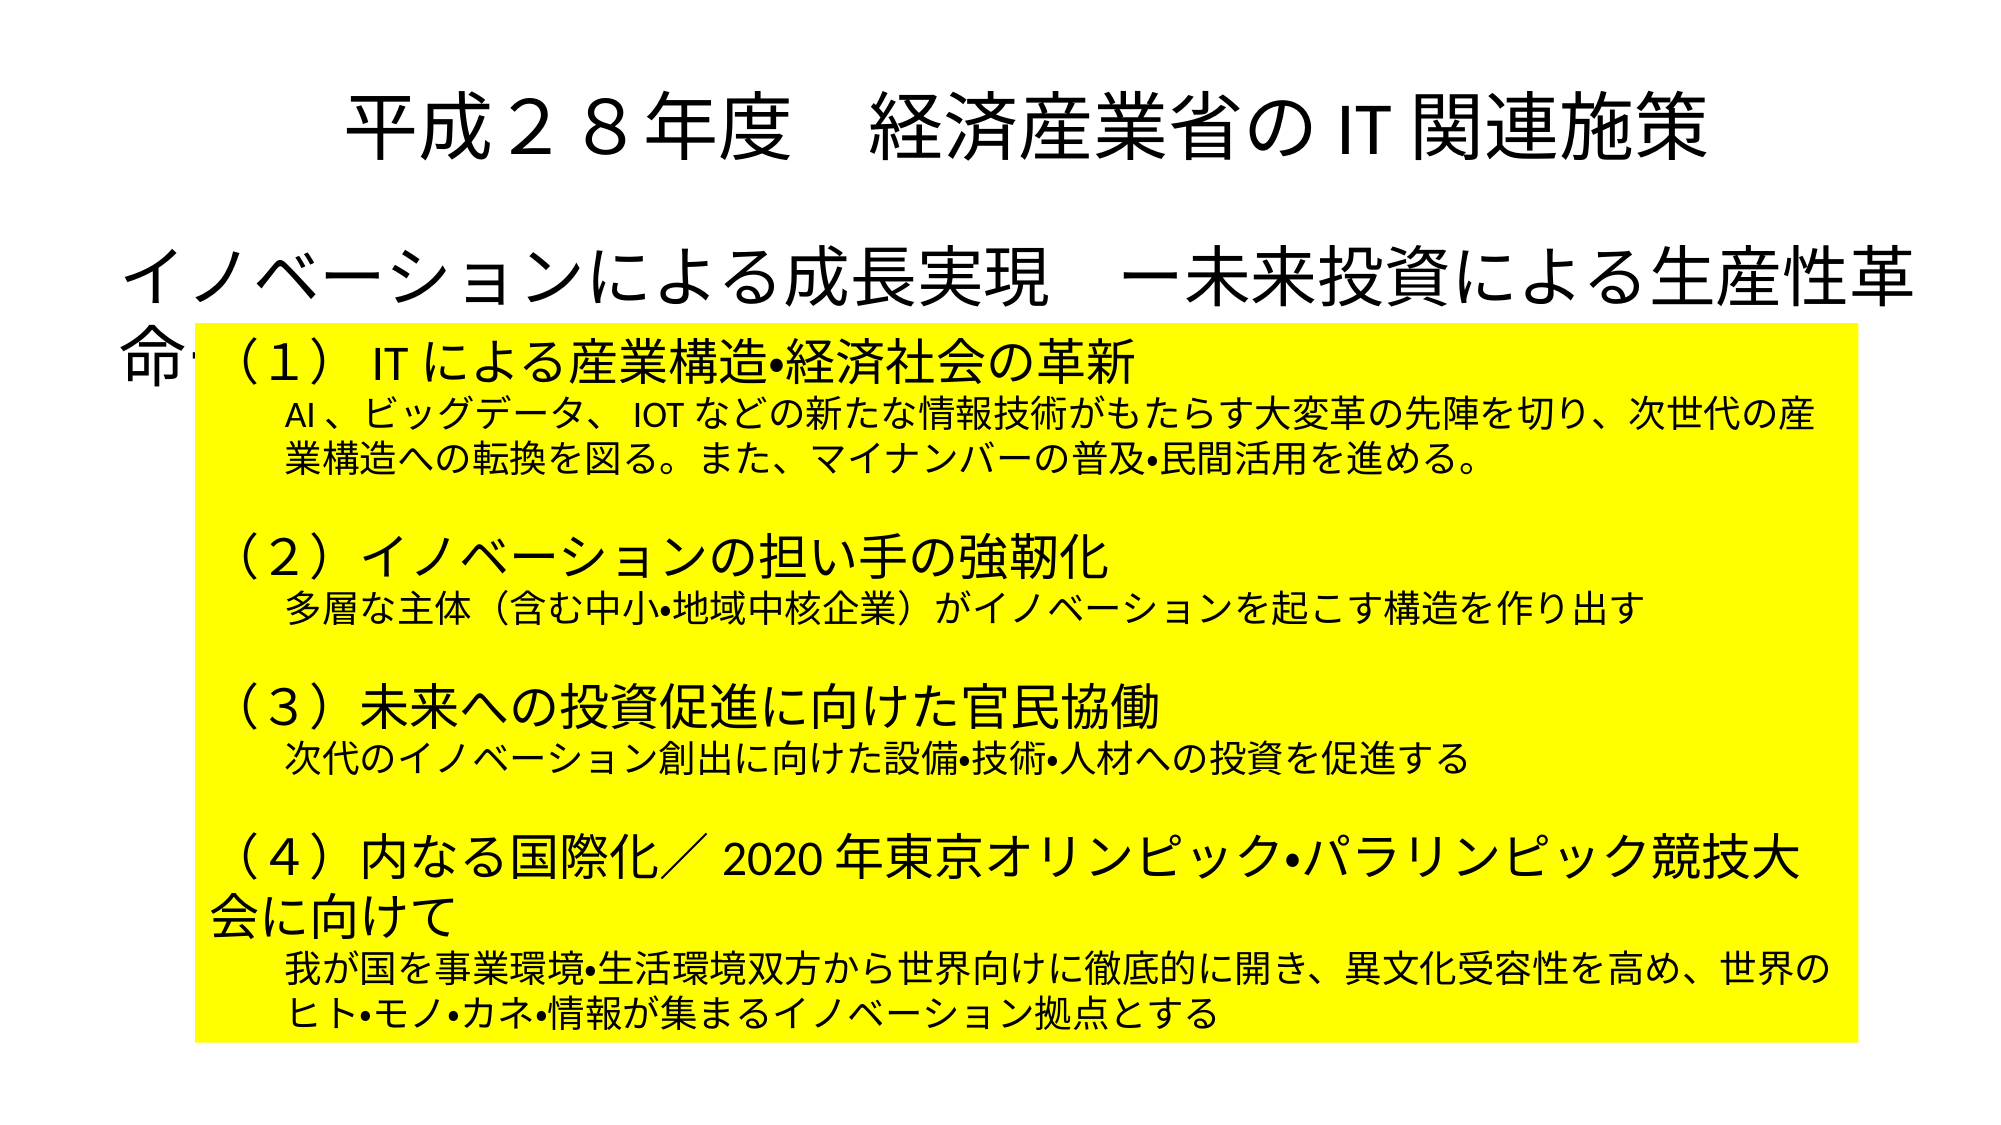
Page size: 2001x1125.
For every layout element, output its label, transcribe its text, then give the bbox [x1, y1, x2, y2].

text_box イノベーションによる成長実現 ー未来投資による生産性革命ー [104, 227, 2000, 402]
text_box 平成２８年度 経済産業省のIT関連施策 [274, 71, 1779, 177]
text_box （１）ITによる産業構造・経済社会の革新 AI、ビッグデータ、IOTなどの新たな情報技術がもたらす大変革の先陣を切り、次世代の産業構造への転換を図る。また、マイナンバーの普及・民間活用を進める。 （２）イノベーションの担い手の強靭化 多層な主体（含む中小・地域中核企業）がイノベーションを起こす構造を作り出す （３）未来への投資促進に向けた官民協働 次代のイノベーション創出に向けた設備・技術・人材への投資を促進する （４）内なる国際化／2020年東京オリンピック・パラリンピック競技大会に向けて 我が国を事業環境・生活環境双方から世界向けに徹底的に開き、異文化受容性を高め、世界のヒト・モノ・カネ・情報が集まるイノベーション拠点とする [195, 323, 1859, 1043]
